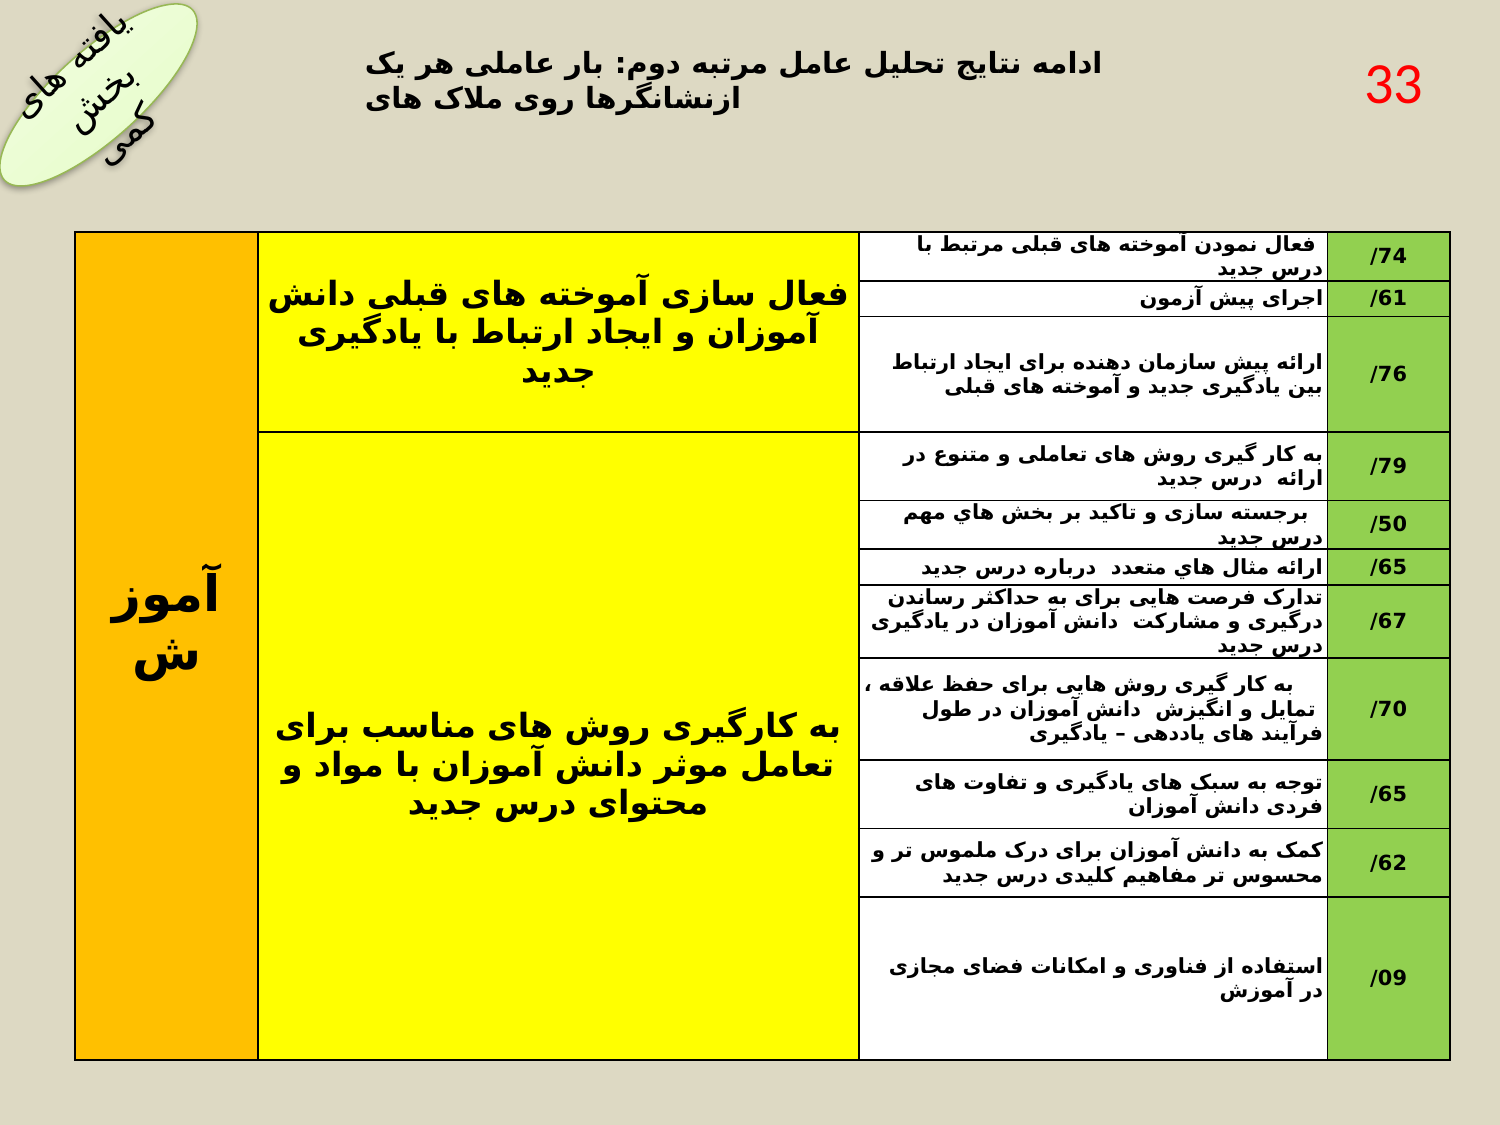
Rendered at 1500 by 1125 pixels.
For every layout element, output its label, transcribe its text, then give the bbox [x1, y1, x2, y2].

text_box 33 [1337, 37, 1450, 123]
table_cell 50/ [1328, 501, 1449, 548]
table_cell کمک به دانش آموزان برای درک ملموس تر و محسوس تر مفاهیم کلیدی درس جدید [860, 829, 1327, 896]
table_cell استفاده از فناوری و امکانات فضای مجازی در آموزش [860, 898, 1327, 1059]
table_cell توجه به سبک های یادگیری و تفاوت های فردی دانش آموزان [860, 761, 1327, 828]
table_cell 79/ [1328, 433, 1449, 500]
table_cell ارائه مثال هاي متعدد درباره درس جدید [860, 550, 1327, 584]
text_box یافته های بخش کمی [0, 3, 198, 187]
table_cell 67/ [1328, 586, 1449, 657]
table_cell به کار گیری روش های تعاملی و متنوع در ارائه درس جدید [860, 433, 1327, 500]
table_cell برجسته سازی و تاکید بر بخش هاي مهم درس جدید [860, 501, 1327, 548]
table_cell اجرای پیش آزمون [860, 282, 1327, 316]
table_cell 70/ [1328, 659, 1449, 759]
table_cell 65/ [1328, 550, 1449, 584]
table_cell 76/ [1328, 317, 1449, 431]
table_cell 61/ [1328, 282, 1449, 316]
table_header آموزش [76, 233, 257, 1059]
table_header فعال سازی آموخته های قبلی دانش آموزان و ایجاد ارتباط با یادگیری جدید [259, 233, 858, 431]
table_cell تدارک فرصت هایی برای به حداکثر رساندن درگیری و مشارکت دانش آموزان در یادگیری درس جدید [860, 586, 1327, 657]
table_cell 65/ [1328, 761, 1449, 828]
table_cell به کار گیری روش هایی برای حفظ علاقه ، تمایل و انگیزش دانش آموزان در طول فرآیند های یاددهی – یادگیری [860, 659, 1327, 759]
table_header 74/ [1328, 233, 1449, 280]
table_header فعال نمودن آموخته های قبلی مرتبط با درس جدید [860, 233, 1327, 280]
table_cell 62/ [1328, 829, 1449, 896]
text_box ادامه نتایج تحلیل عامل مرتبه دوم: بار عاملی هر یک ازنشانگرها روی ملاک های [350, 37, 1200, 123]
table_cell 09/ [1328, 898, 1449, 1059]
table_cell به کارگیری روش های مناسب برای تعامل موثر دانش آموزان با مواد و محتوای درس جدید [259, 433, 858, 1059]
table_cell ارائه پیش سازمان دهنده برای ایجاد ارتباط بین یادگیری جدید و آموخته های قبلی [860, 317, 1327, 431]
